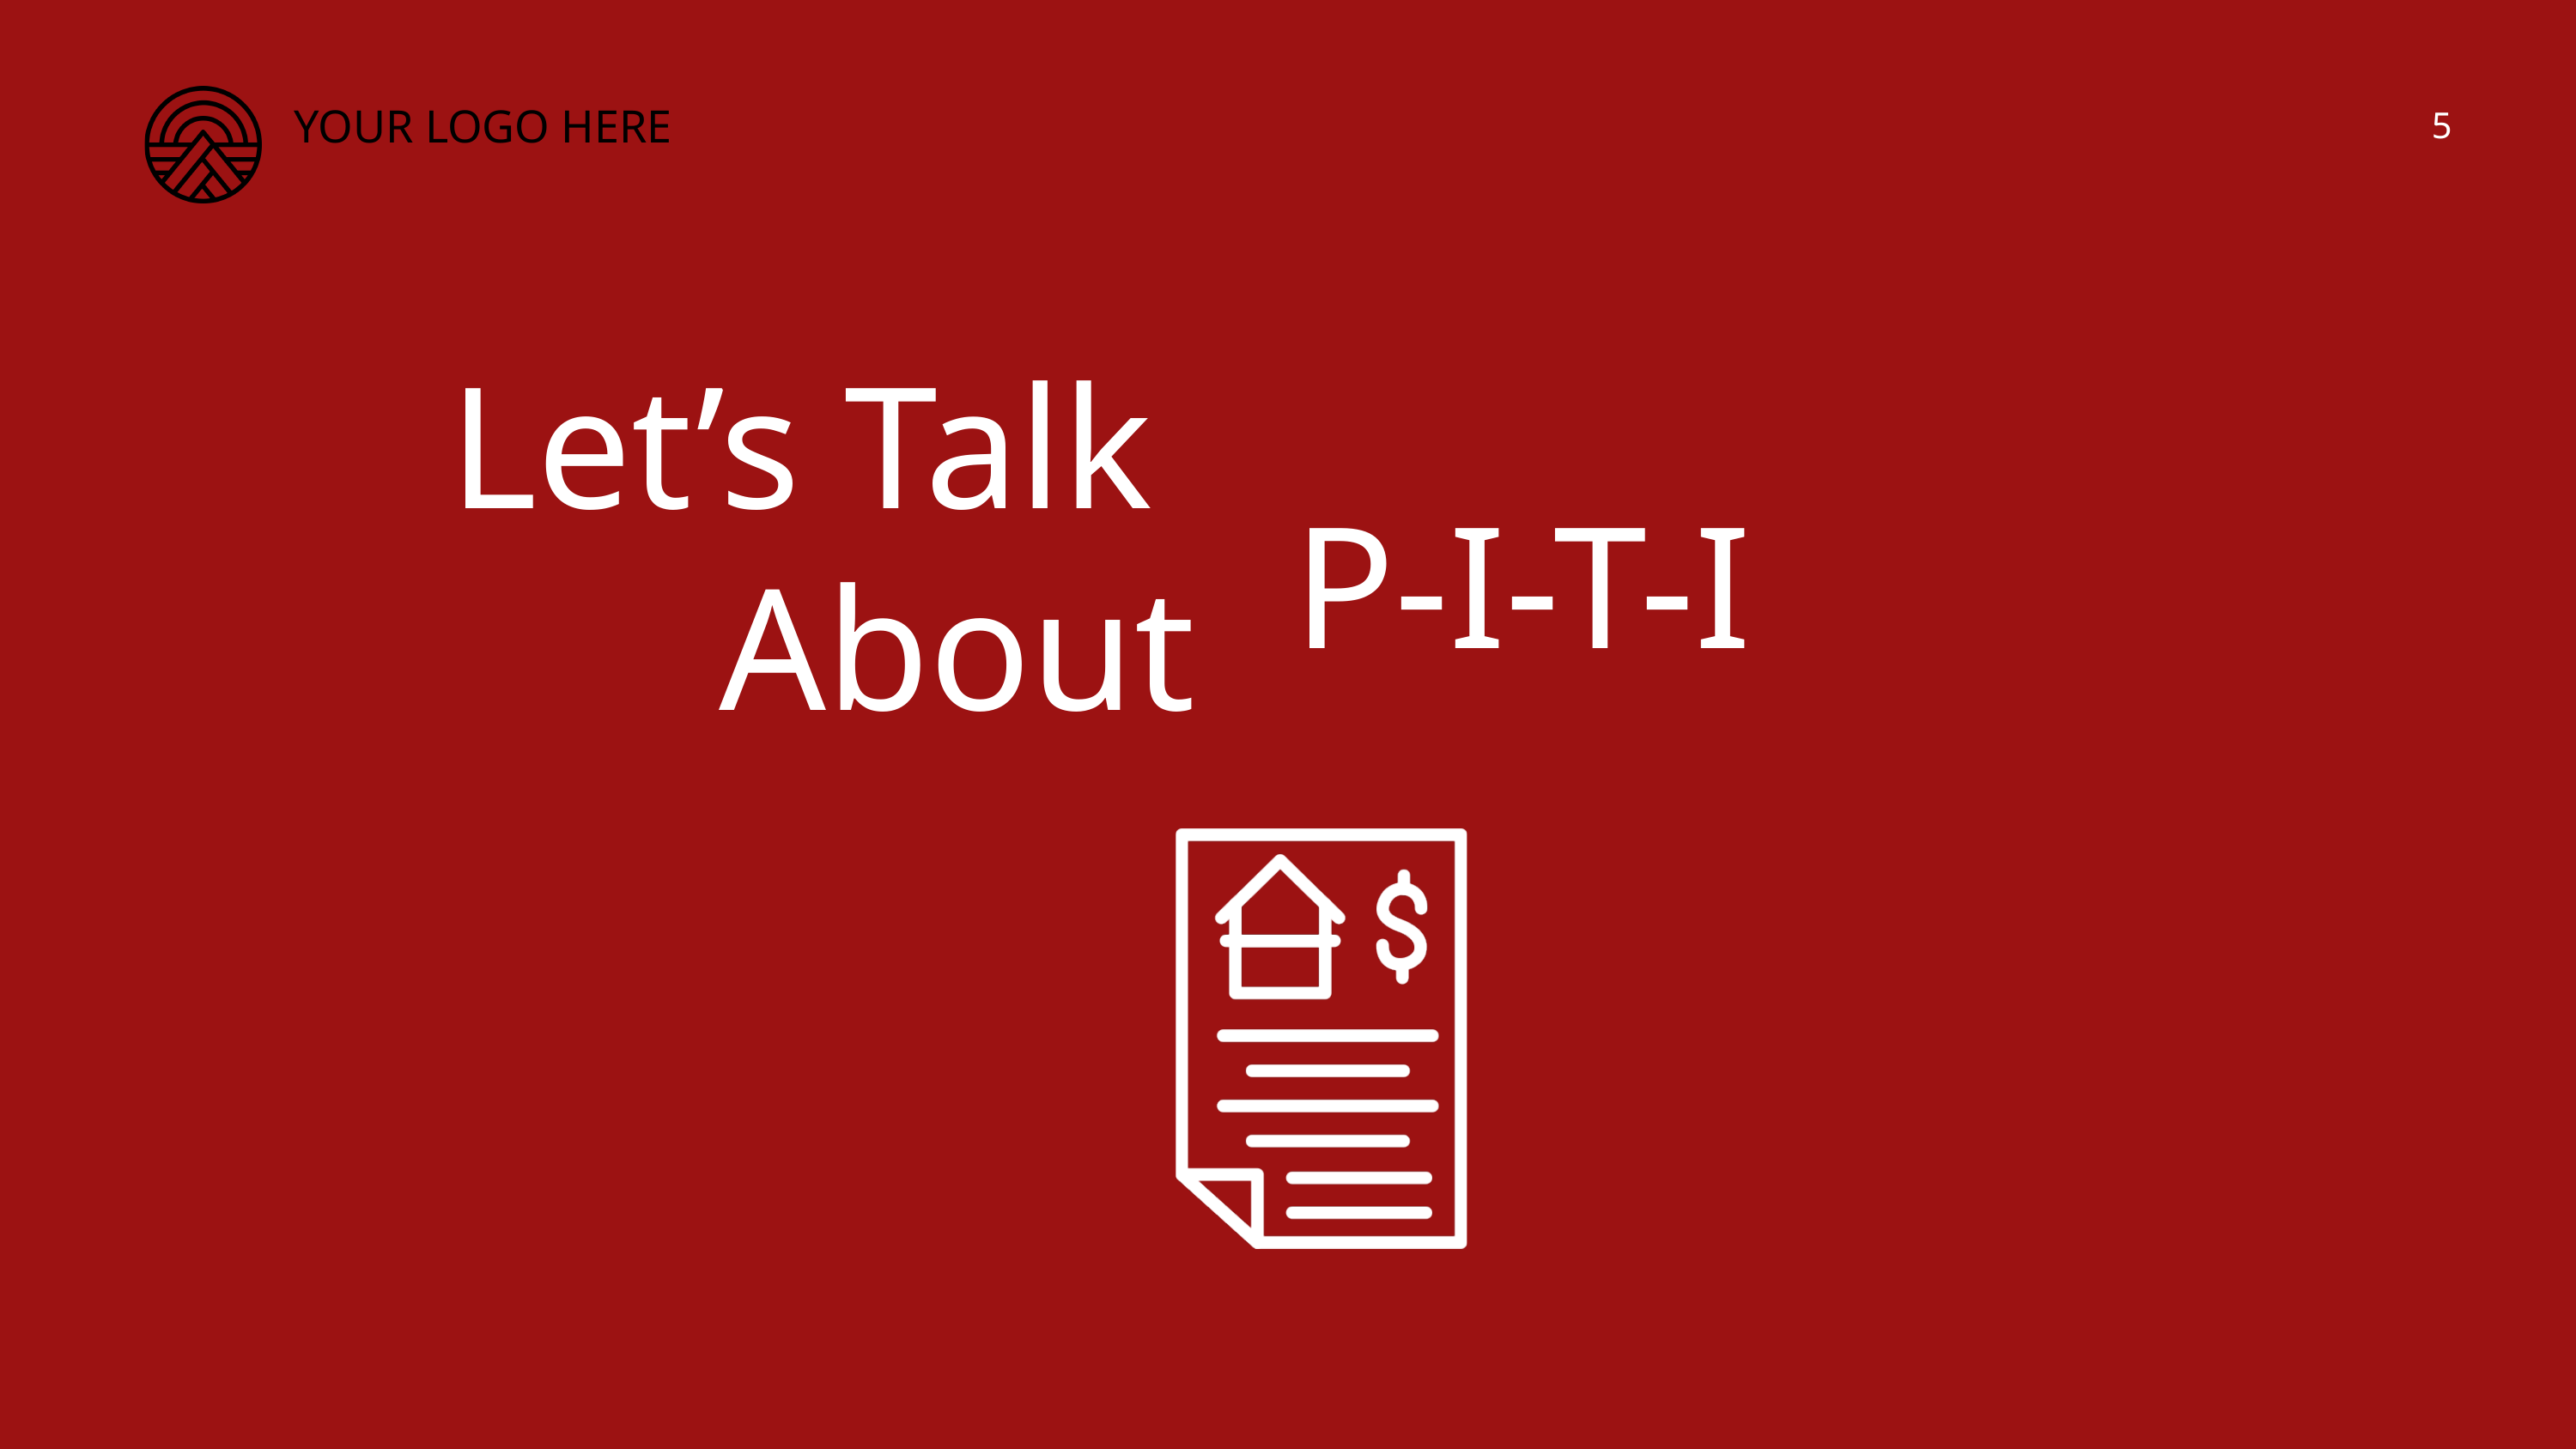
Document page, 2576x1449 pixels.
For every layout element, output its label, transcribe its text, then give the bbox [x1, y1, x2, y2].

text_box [368, 367, 2389, 771]
text_box 5 [2431, 95, 2452, 146]
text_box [144, 86, 777, 203]
text_box [1176, 828, 1467, 1249]
